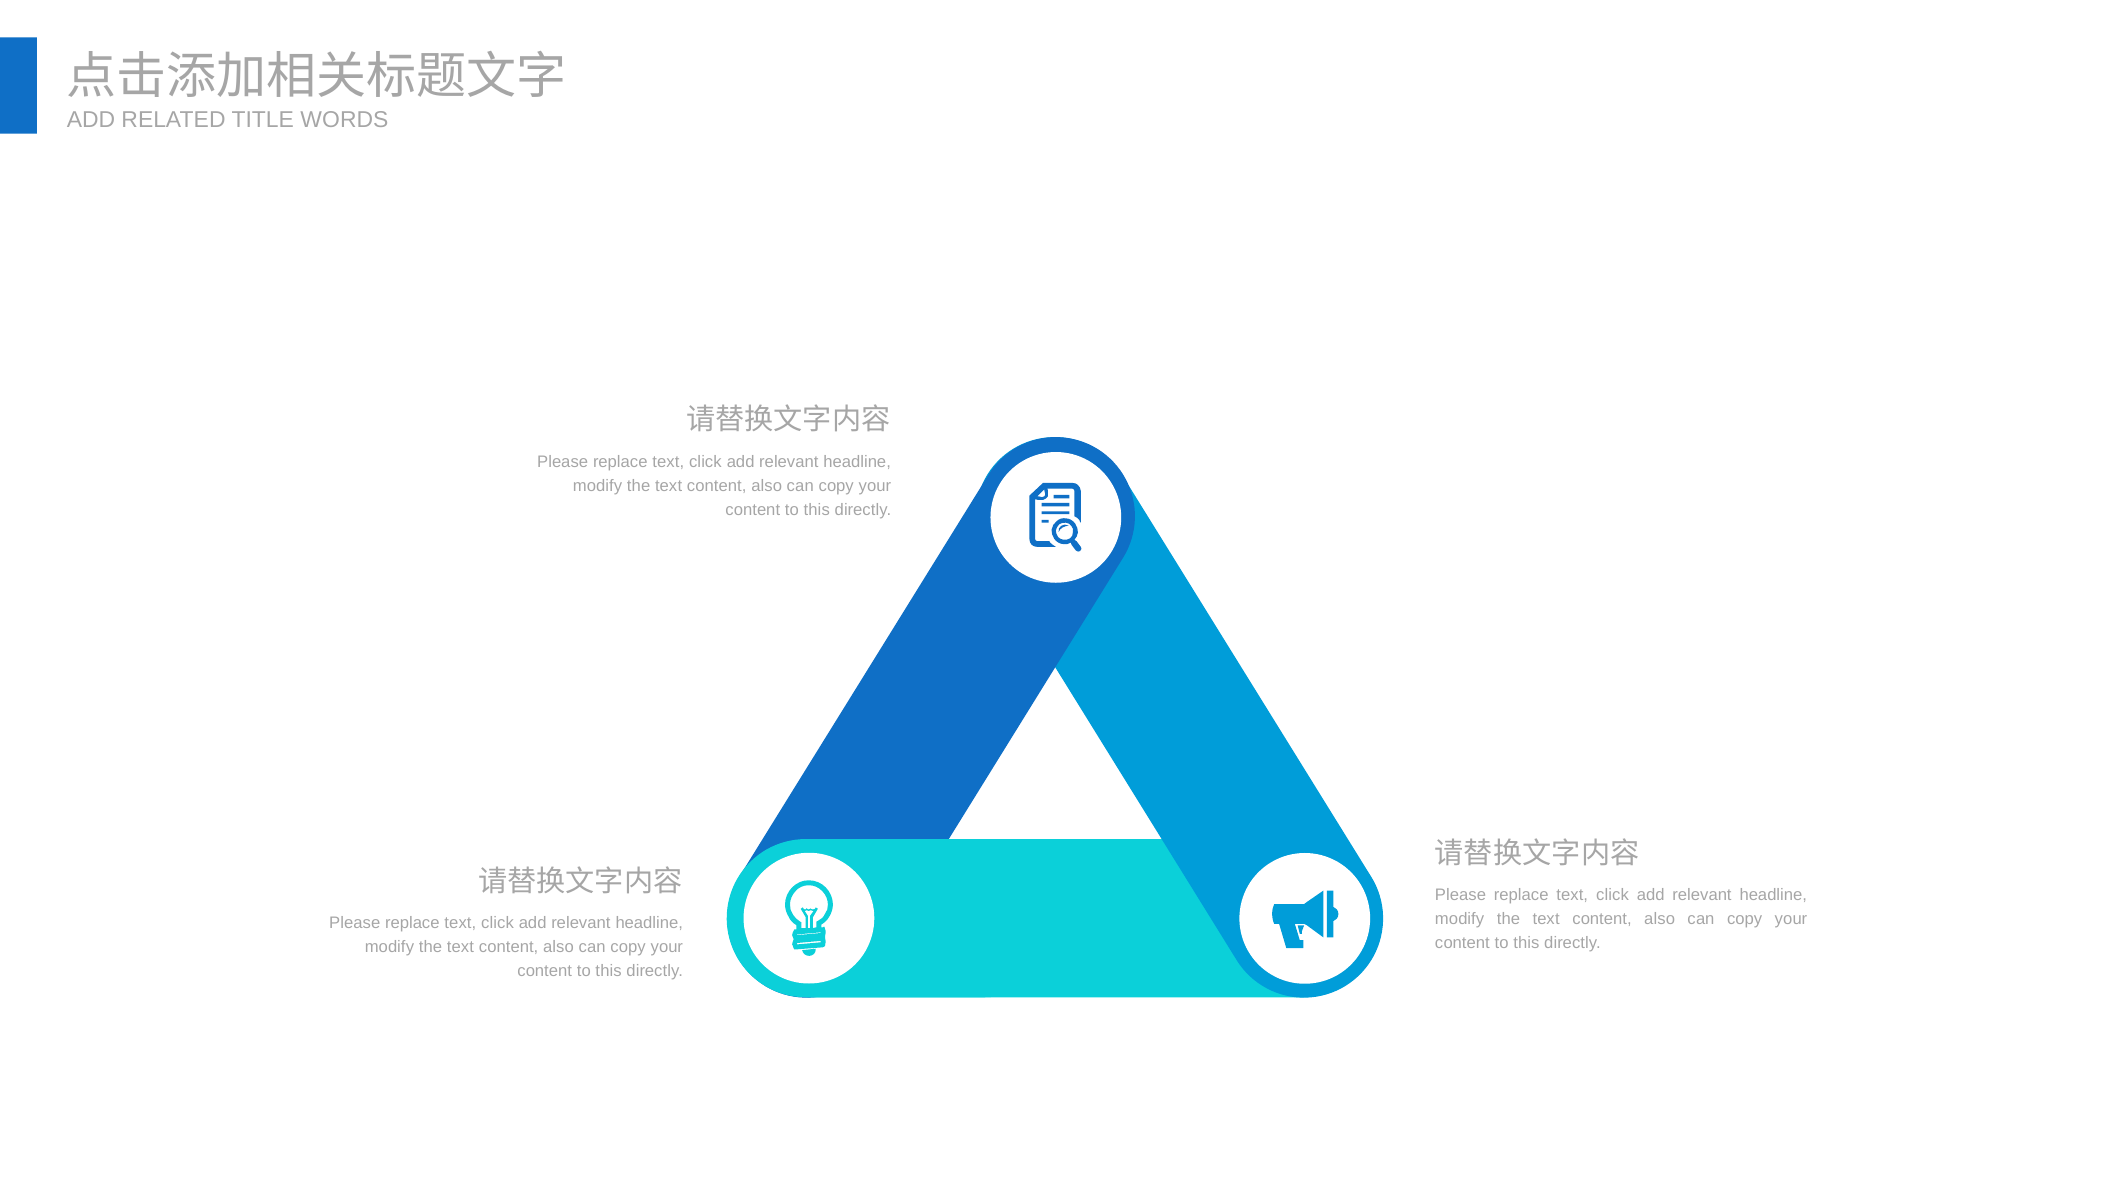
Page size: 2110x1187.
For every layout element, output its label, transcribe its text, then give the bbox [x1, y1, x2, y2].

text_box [518, 386, 907, 525]
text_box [1420, 819, 1823, 959]
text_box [310, 847, 699, 986]
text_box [726, 401, 1383, 1034]
text_box 点击添加相关标题文字 [66, 43, 567, 104]
text_box [0, 36, 38, 135]
text_box ADD RELATED TITLE WORDS [66, 104, 389, 132]
